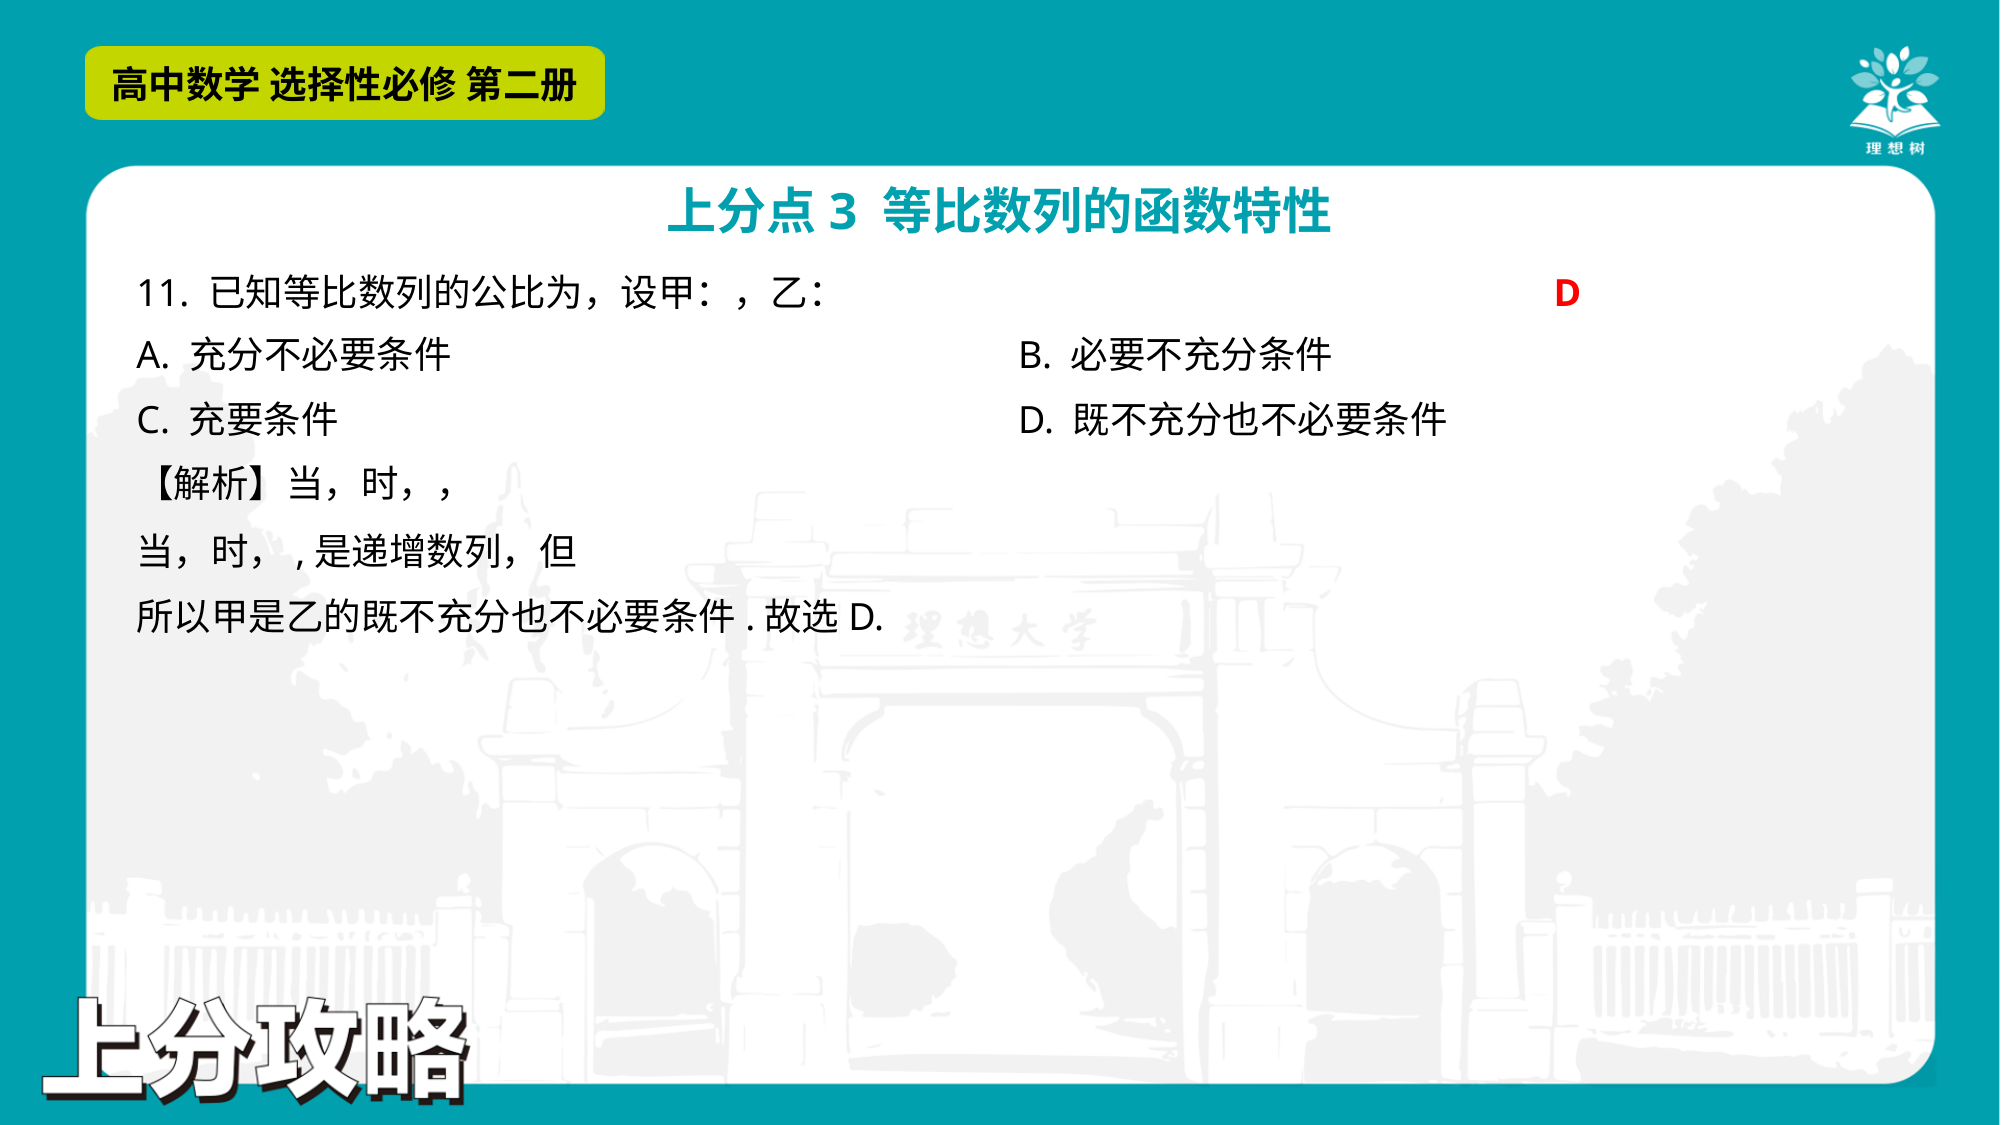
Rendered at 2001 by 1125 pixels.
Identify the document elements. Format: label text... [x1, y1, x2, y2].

text_box D [1540, 246, 1595, 307]
picture [0, 0, 2000, 1125]
text_box A. 充分不必要条件 B. 必要不充分条件 C. 充要条件 D. 既不充分也不必要条件 [136, 307, 1865, 434]
